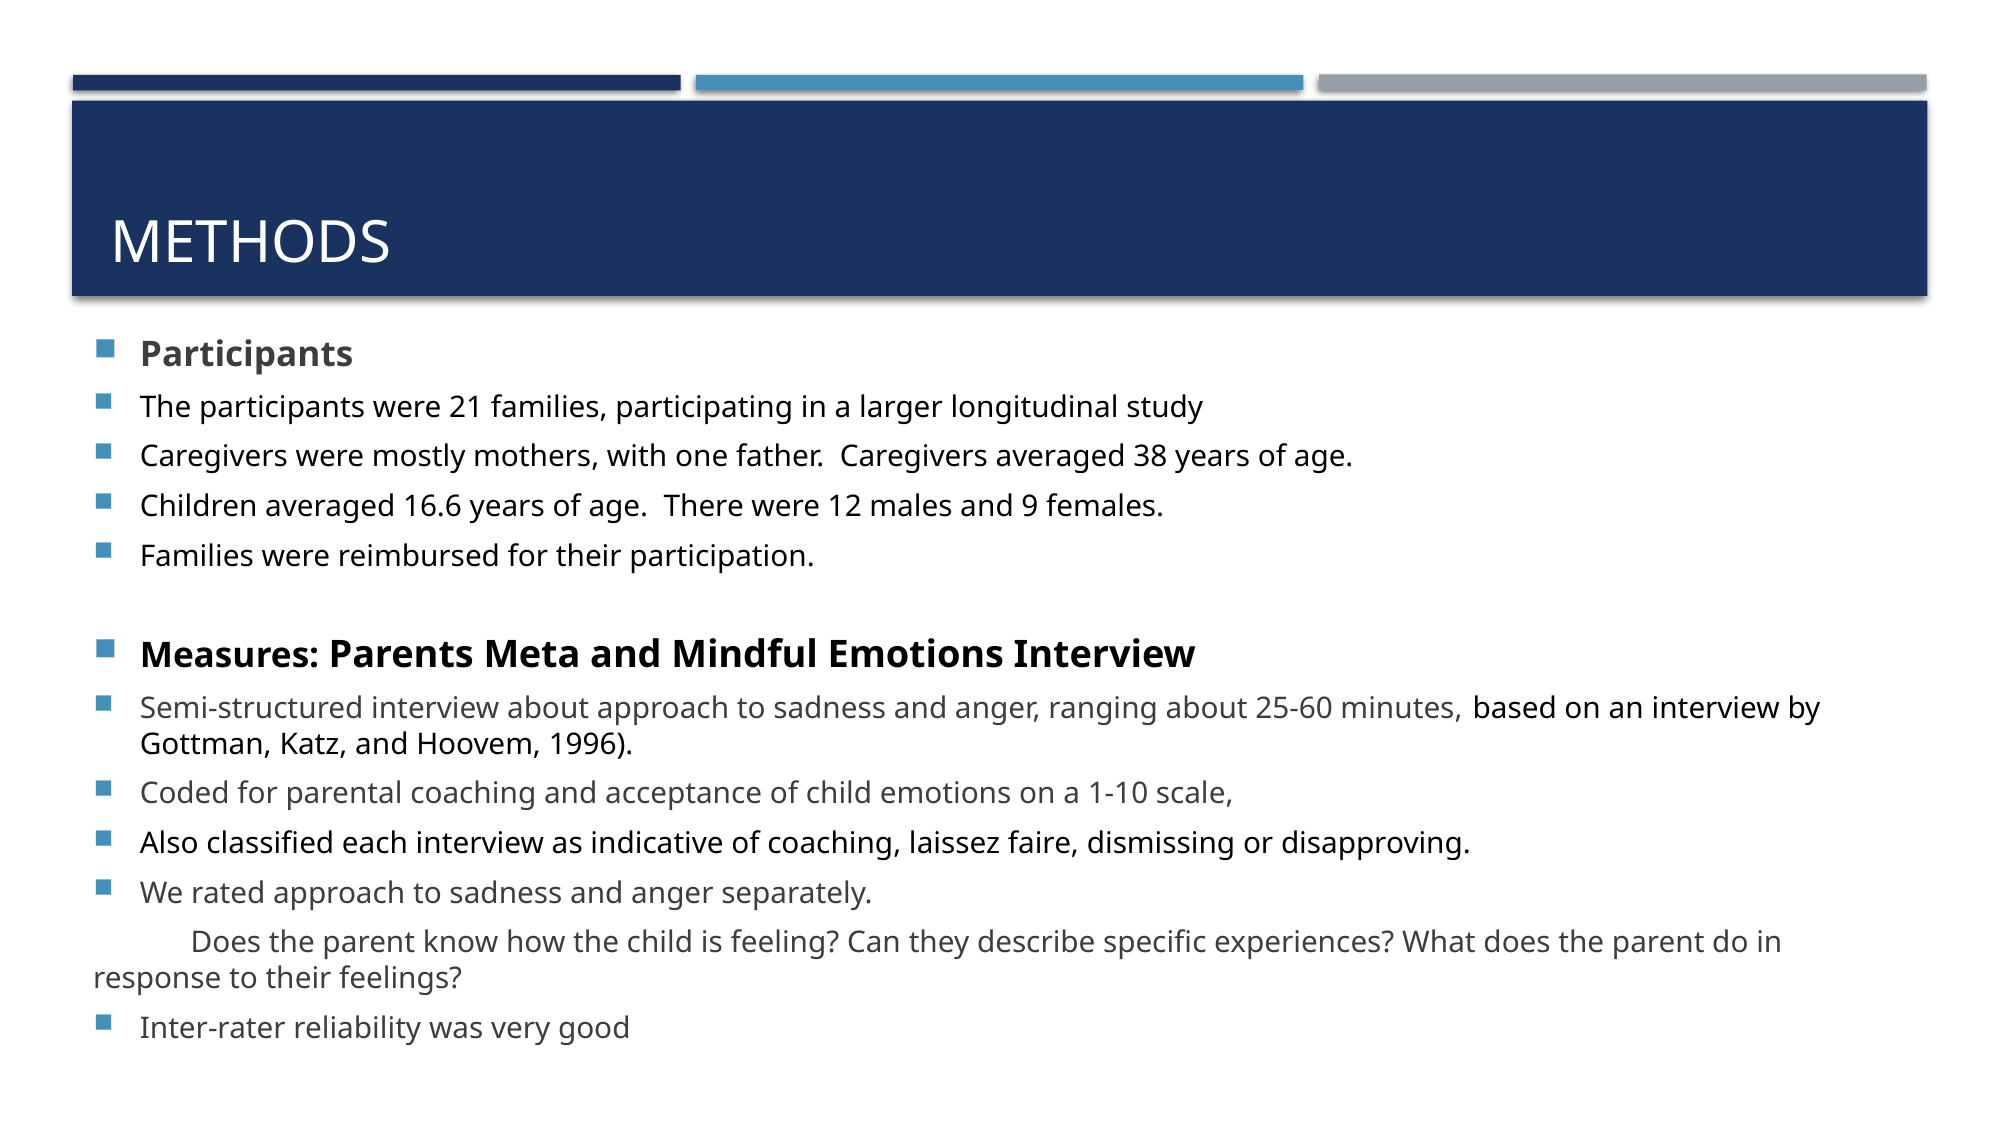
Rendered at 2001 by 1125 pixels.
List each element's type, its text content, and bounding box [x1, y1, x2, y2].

title methods [95, 115, 1905, 282]
list Participants The participants were 21 families, participating in a larger longitudinal study Caregivers were mostly mothers, with one father. Caregivers averaged 38 years of age. Children averaged 16.6 years of age. There were 12 males and 9 females. Families were reimbursed for their participation. Measures: Parents Meta and Mindful Emotions Interview Semi-structured interview about approach to sadness and anger, ranging about 25-60 minutes, based on an interview by Gottman, Katz, and Hoovem, 1996). Coded for parental coaching and acceptance of child emotions on a 1-10 scale, Also classified each interview as indicative of coaching, laissez faire, dismissing or disapproving. We rated approach to sadness and anger separately. Does the parent know how the child is feeling? Can they describe specific experiences? What does the parent do in response to their feelings? Inter-rater reliability was very good [78, 323, 1905, 1062]
